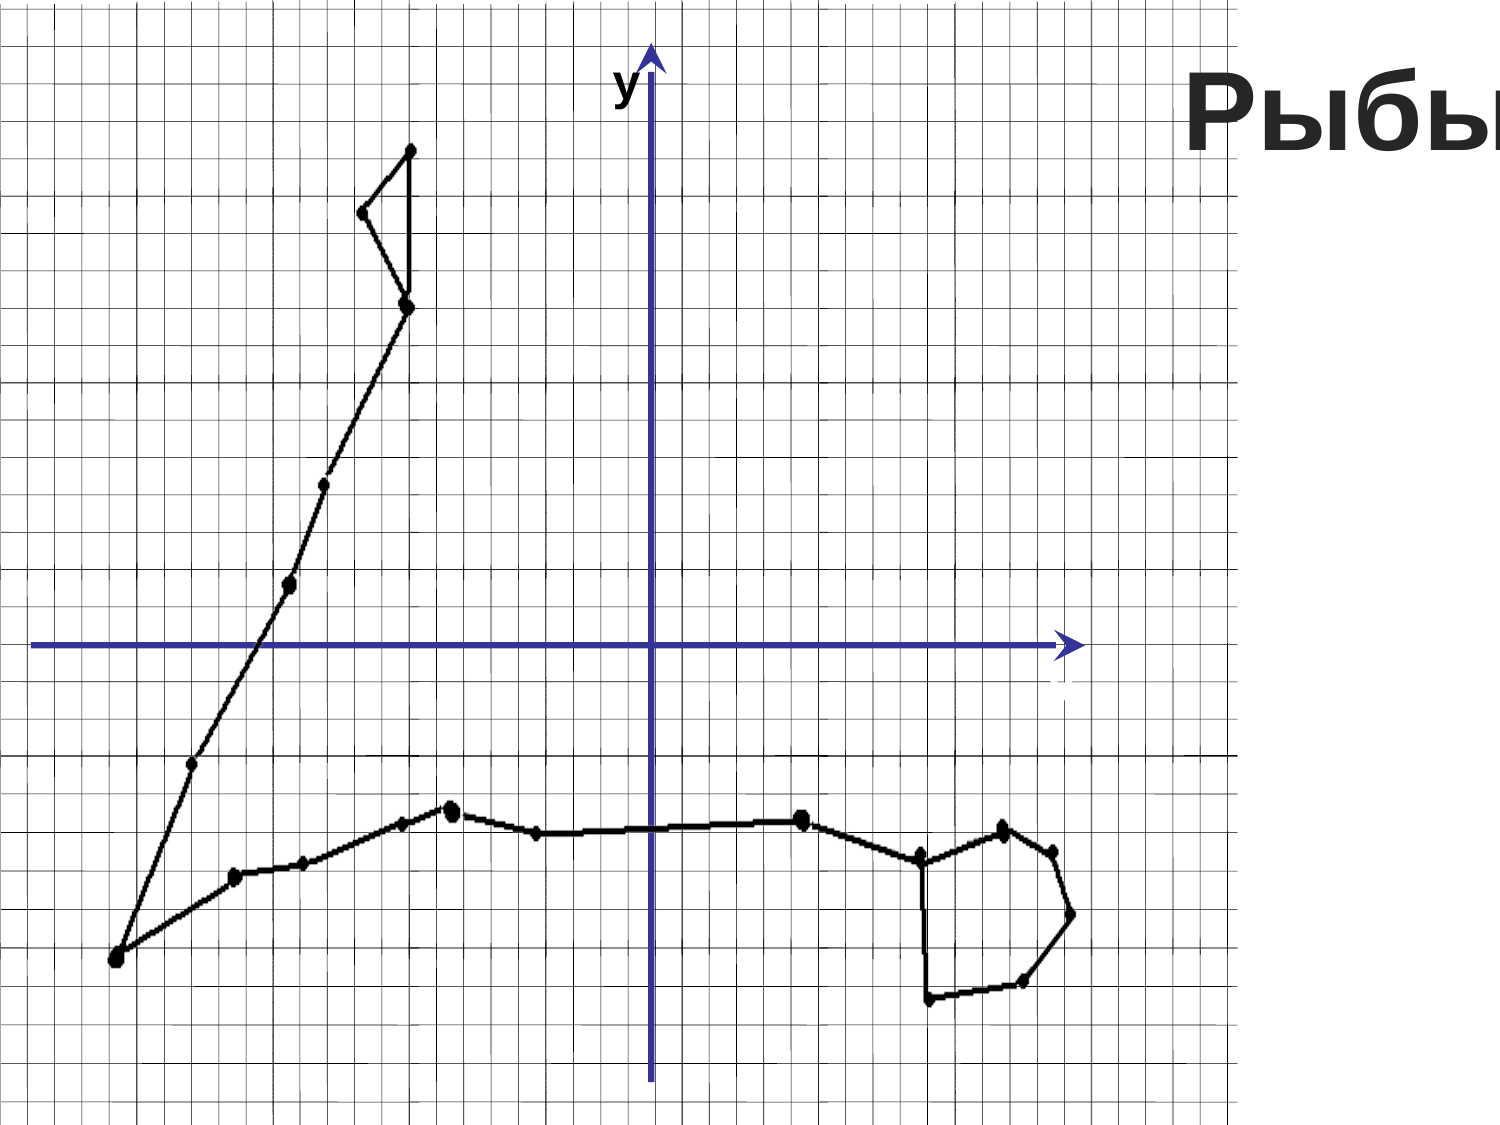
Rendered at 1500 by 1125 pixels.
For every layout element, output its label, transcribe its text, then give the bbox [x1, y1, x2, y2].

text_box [0, 745, 1238, 1125]
text_box Рыбы [1241, 30, 1500, 181]
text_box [0, 0, 1238, 373]
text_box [0, 373, 87, 744]
picture [92, 125, 1095, 1014]
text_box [1099, 373, 1238, 745]
